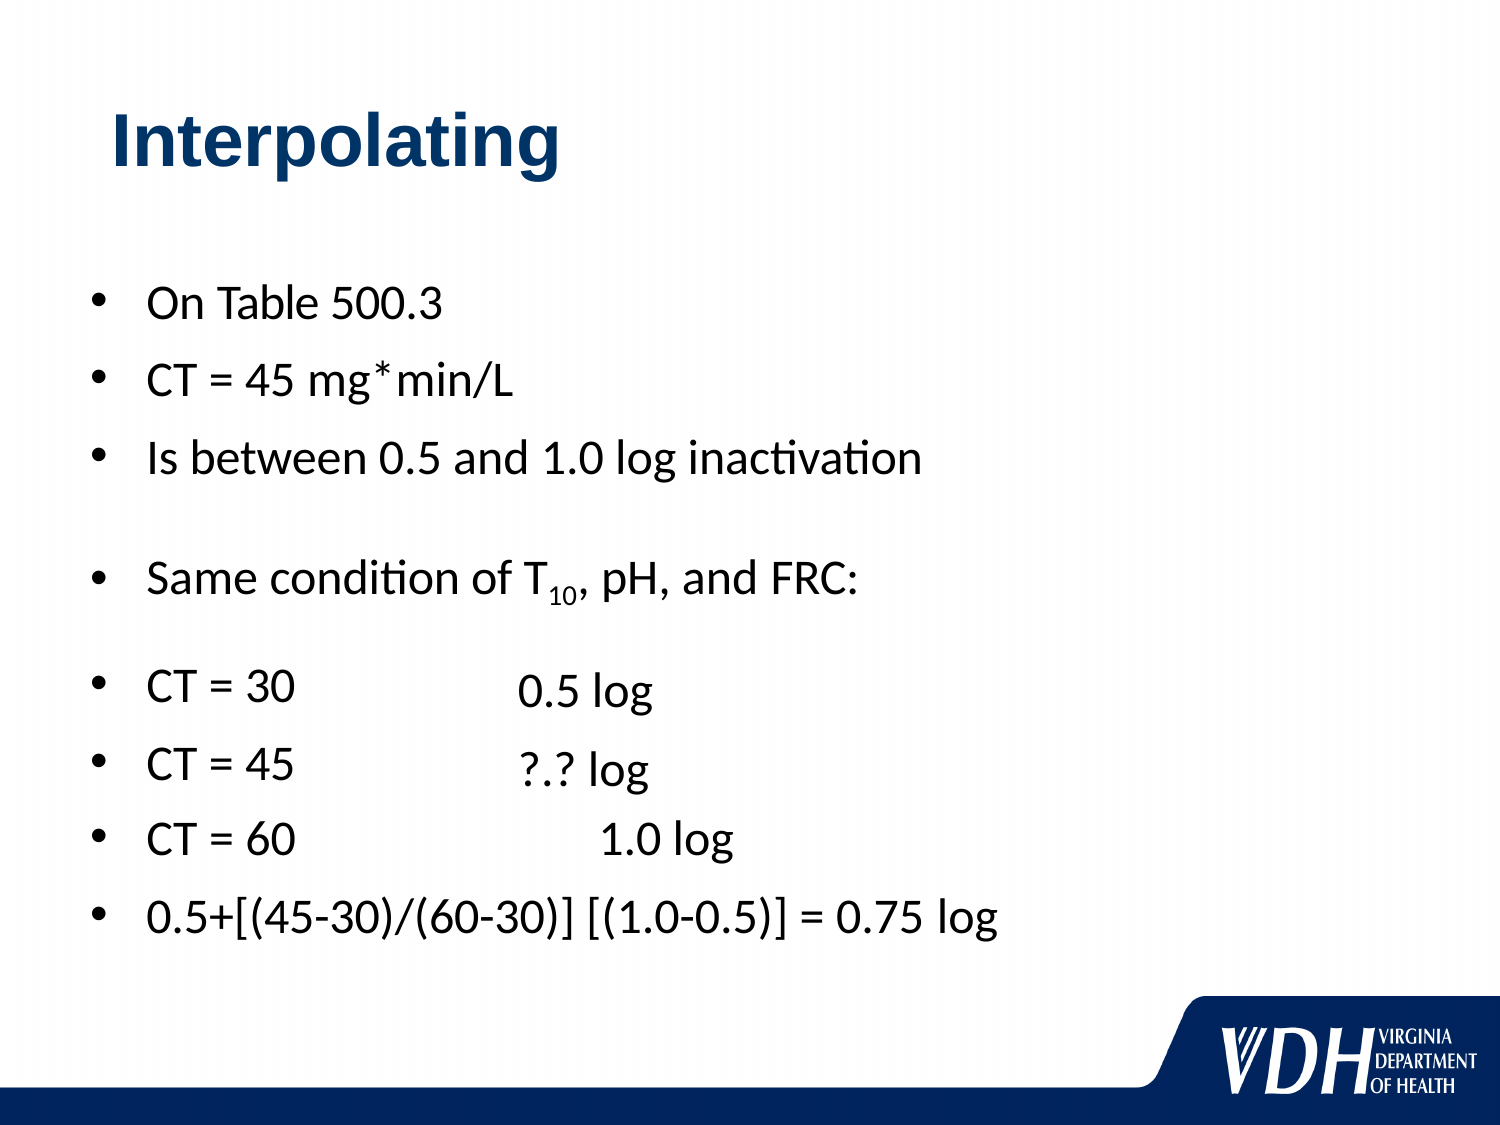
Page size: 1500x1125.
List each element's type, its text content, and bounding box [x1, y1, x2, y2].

title Interpolating [109, 40, 609, 231]
text_box CT = 30 CT = 45 [87, 631, 349, 784]
text_box CT = 60 1.0 log 0.5+[(45-30)/(60-30)] [(1.0-0.5)] = 0.75 log [87, 784, 1292, 944]
picture [0, 0, 1500, 1125]
text_box On Table 500.3 CT = 45 mg*min/L Is between 0.5 and 1.0 log inactivation Same condition of T10, pH, and FRC: [81, 249, 1195, 611]
text_box 0.5 log ?.? log [515, 637, 702, 784]
